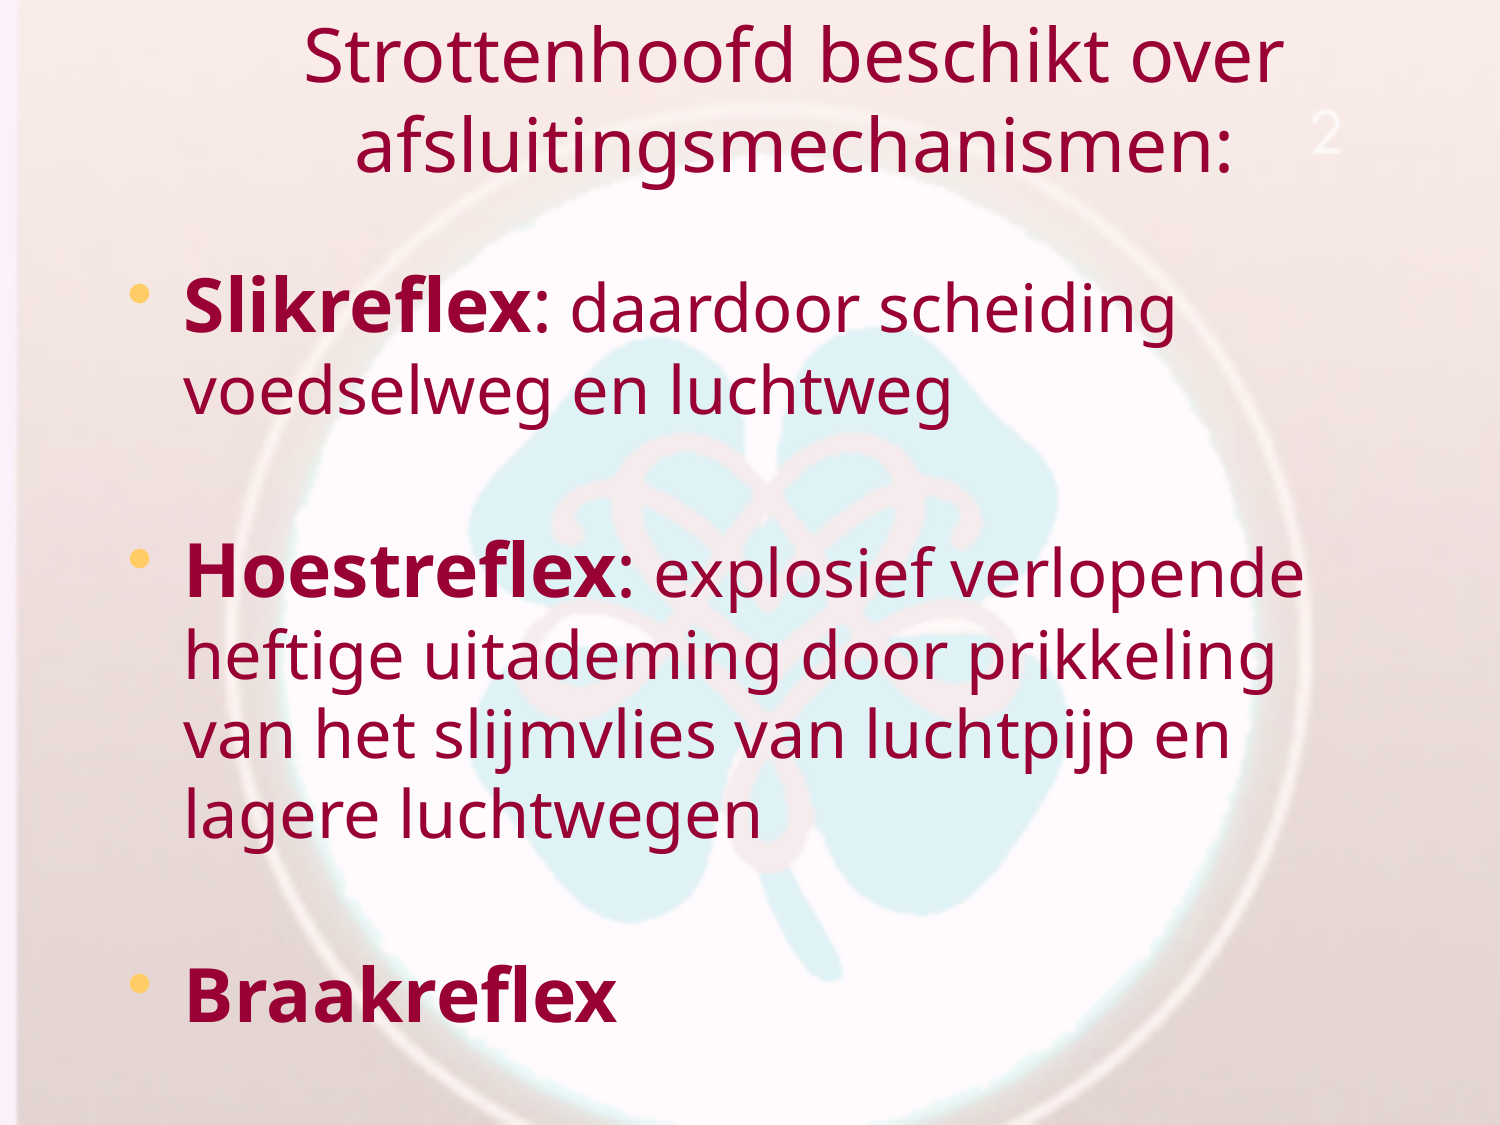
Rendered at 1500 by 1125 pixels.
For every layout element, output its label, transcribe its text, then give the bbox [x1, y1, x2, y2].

list Slikreflex: daardoor scheiding voedselweg en luchtweg Hoestreflex: explosief verlopende heftige uitademing door prikkeling van het slijmvlies van luchtpijp en lagere luchtwegen Braakreflex [112, 249, 1388, 1075]
picture [0, 0, 1500, 1125]
title Strottenhoofd beschikt over afsluitingsmechanismen: [125, 0, 1465, 196]
